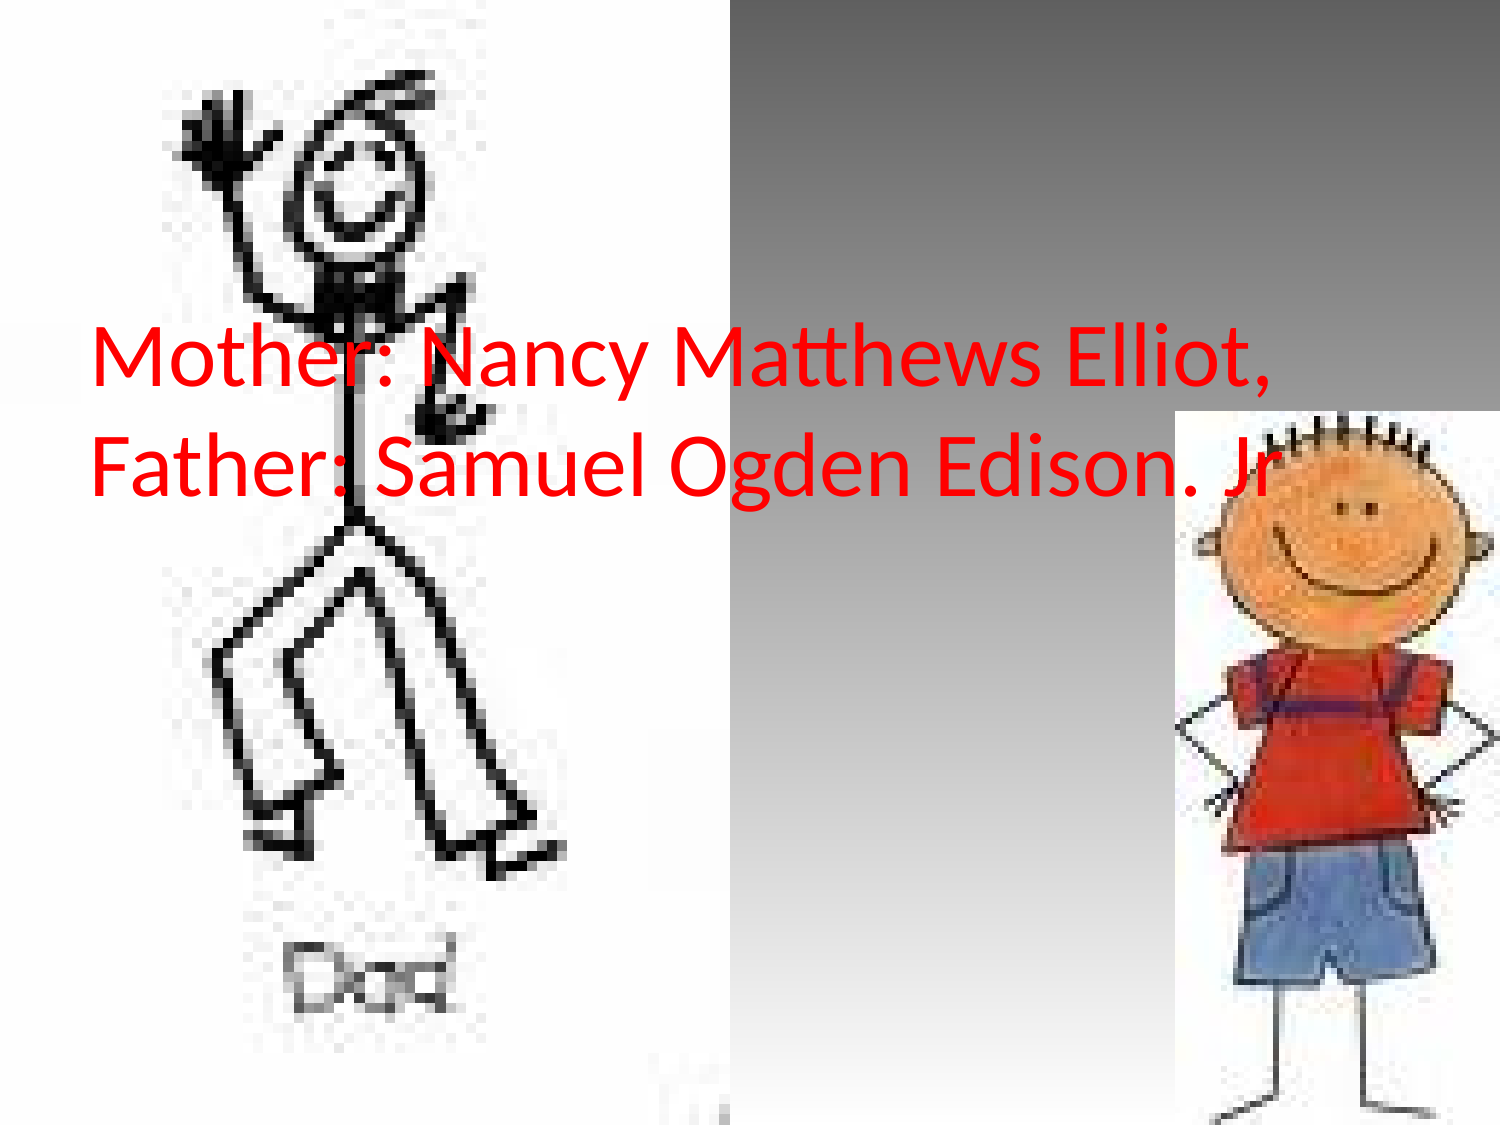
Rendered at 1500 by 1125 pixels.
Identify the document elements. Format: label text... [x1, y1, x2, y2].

picture [0, 0, 730, 1125]
text_box Mother: Nancy Matthews Elliot, Father: Samuel Ogden Edison. Jr [734, 287, 1500, 523]
picture [1174, 410, 1500, 1125]
